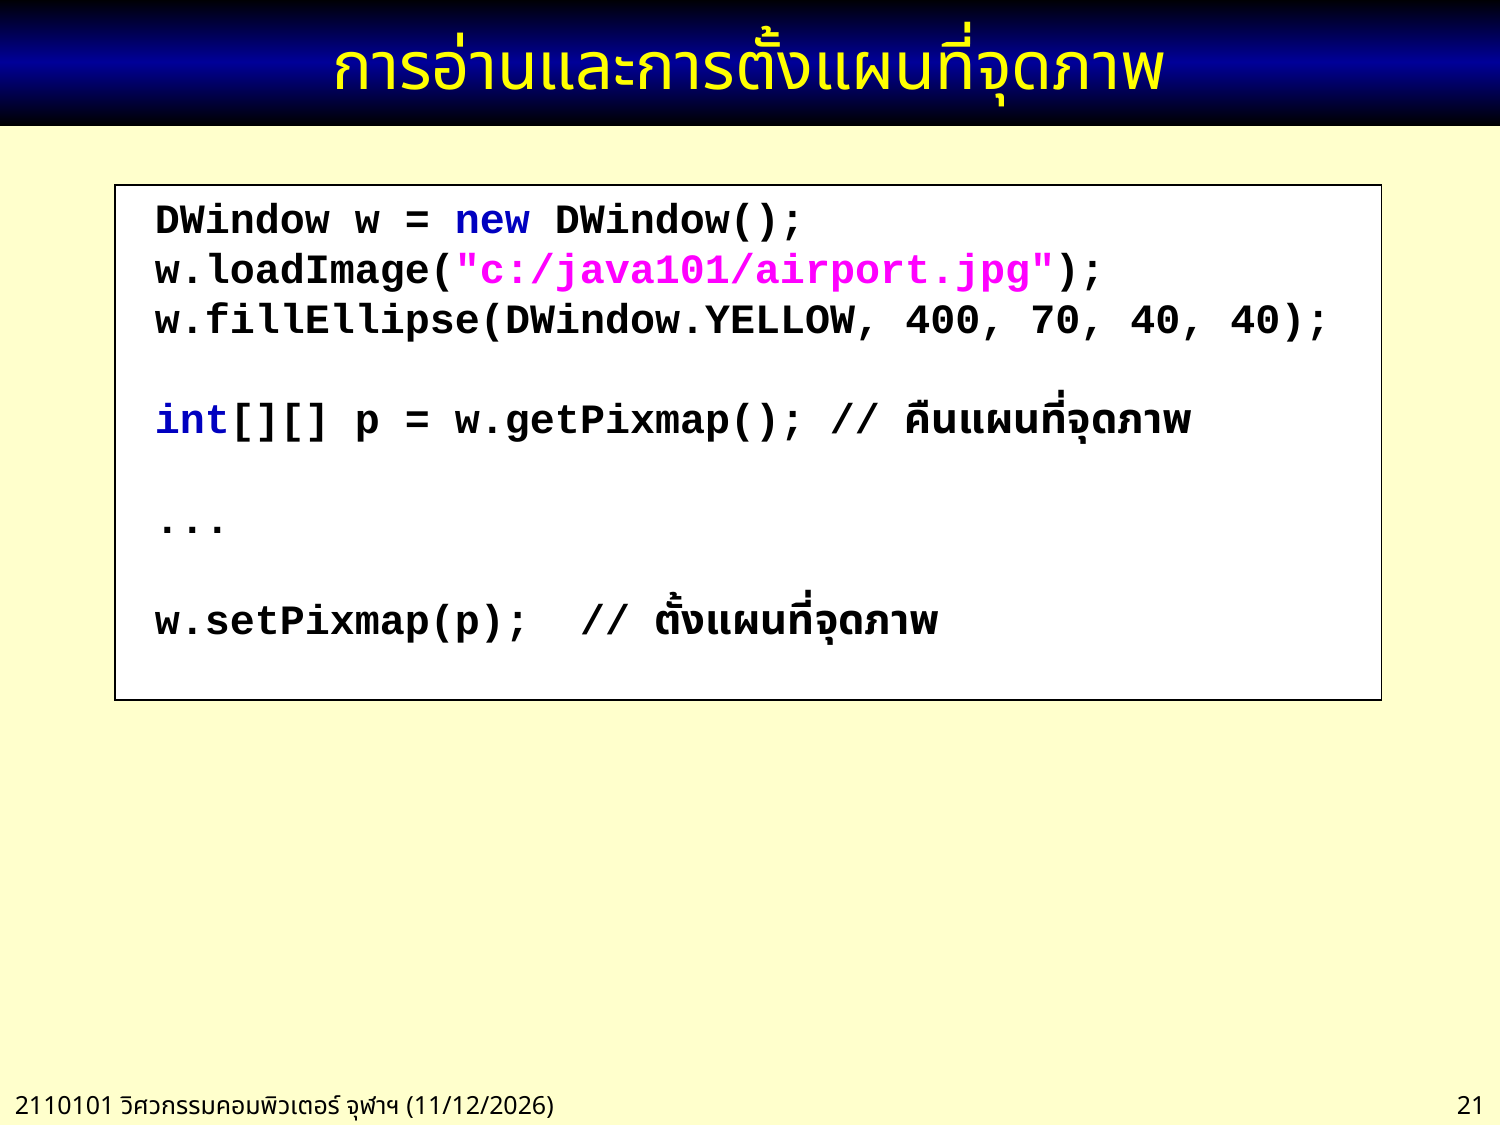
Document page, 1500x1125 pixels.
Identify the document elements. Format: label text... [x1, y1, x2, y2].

title การอ่านและการตั้งแผนที่จุดภาพ [0, 0, 1500, 126]
text_box DWindow w = new DWindow(); w.loadImage("c:/java101/airport.jpg"); w.fillEllipse(DWindow.YELLOW, 400, 70, 40, 40); int[][] p = w.getPixmap(); // คืนแผนที่จุดภาพ ... w.setPixmap(p); // ตั้งแผนที่จุดภาพ [115, 184, 1382, 700]
